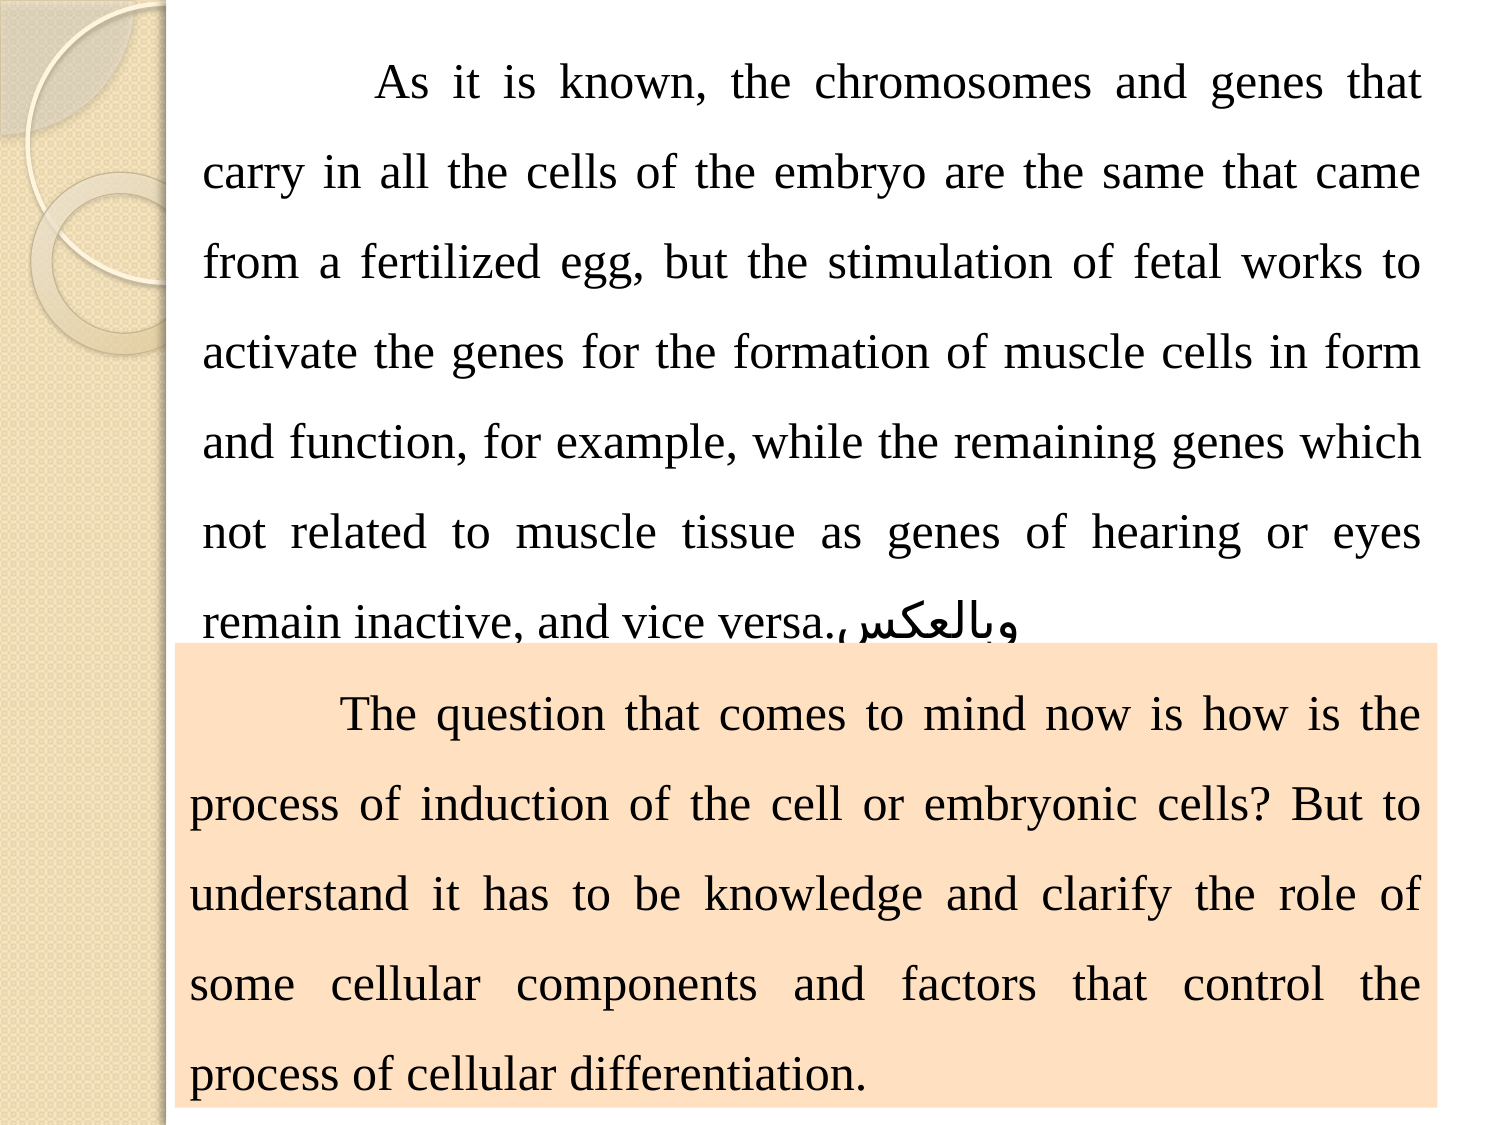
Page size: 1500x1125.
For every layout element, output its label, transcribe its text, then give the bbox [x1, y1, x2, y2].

text_box As it is known, the chromosomes and genes that carry in all the cells of the embryo are the same that came from a fertilized egg, but the stimulation of fetal works to activate the genes for the formation of muscle cells in form and function, for example, while the remaining genes which not related to muscle tissue as genes of hearing or eyes remain inactive, and vice versa.وبالعكس [187, 11, 1438, 642]
text_box The question that comes to mind now is how is the process of induction of the cell or embryonic cells? But to understand it has to be knowledge and clarify the role of some cellular components and factors that control the process of cellular differentiation. [174, 642, 1438, 1108]
